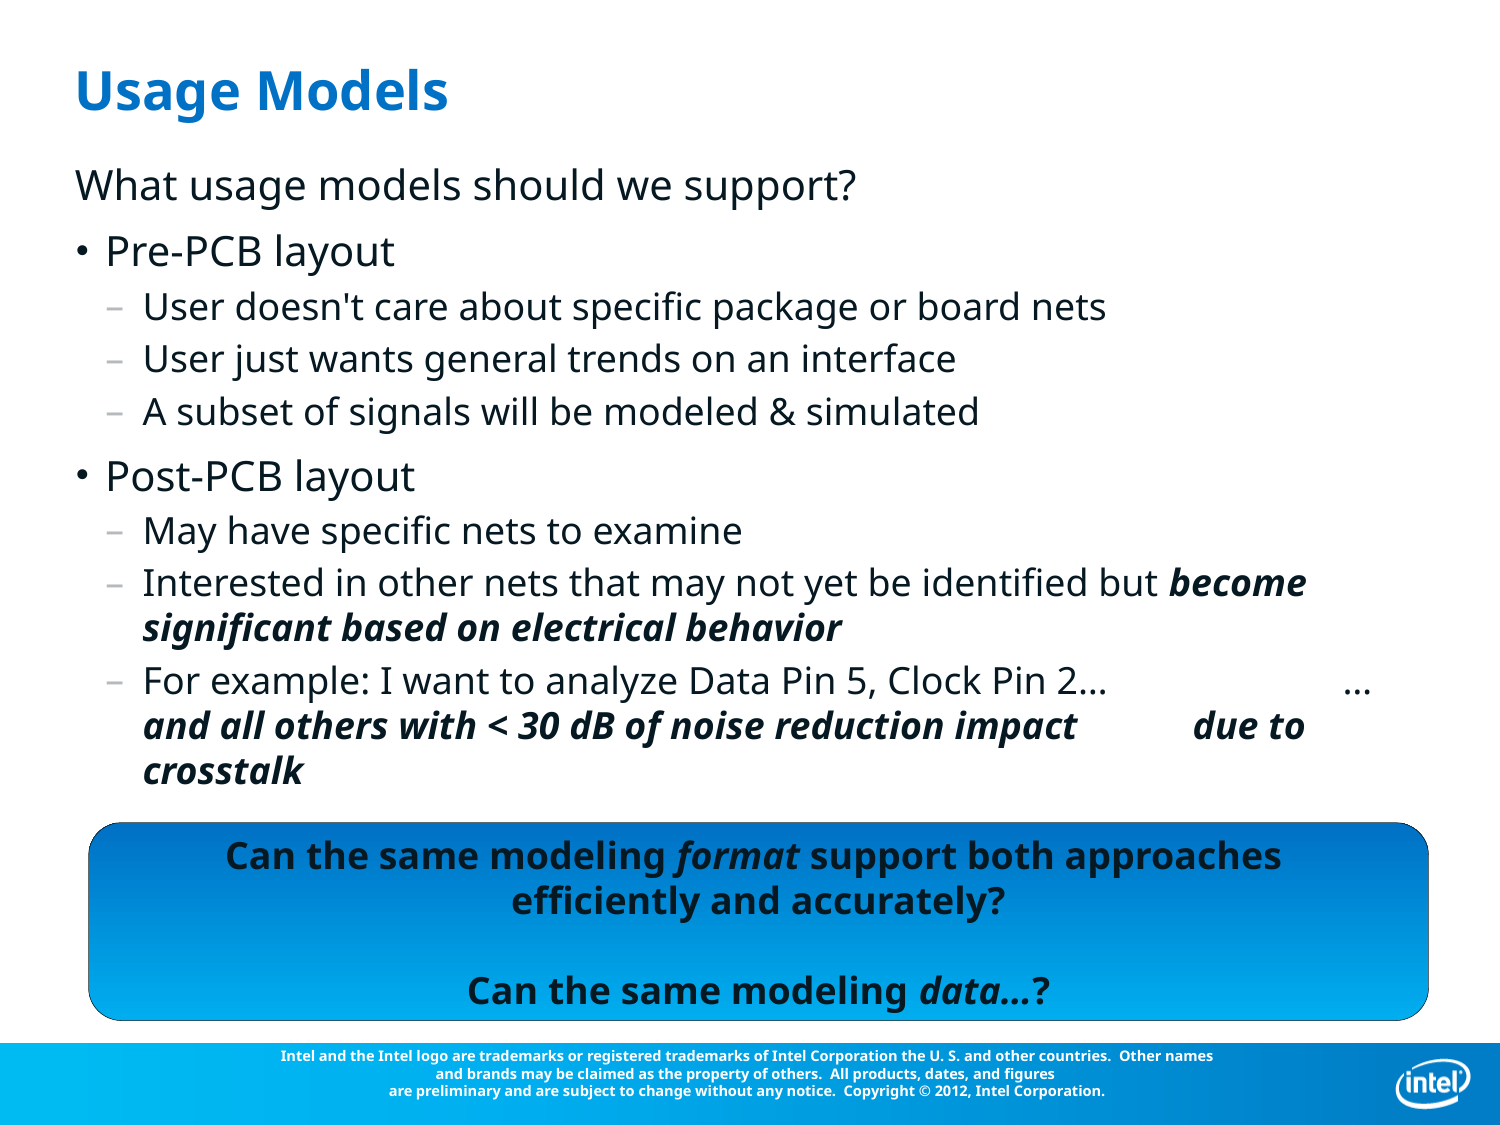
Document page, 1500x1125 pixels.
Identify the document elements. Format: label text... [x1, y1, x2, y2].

picture [1324, 1043, 1500, 1125]
list What usage models should we support? Pre-PCB layout User doesn't care about specific package or board nets User just wants general trends on an interface A subset of signals will be modeled & simulated Post-PCB layout May have specific nets to examine Interested in other nets that may not yet be identified but become significant based on electrical behavior For example: I want to analyze Data Pin 5, Clock Pin 2… … and all others with < 30 dB of noise reduction impact due to crosstalk [74, 158, 1425, 971]
title Usage Models [74, 66, 1425, 158]
text_box Can the same modeling format support both approaches efficiently and accurately? Can the same modeling data…? [88, 822, 1429, 1021]
picture [1289, 1043, 1296, 1125]
picture [1245, 1043, 1252, 1125]
picture [1307, 1043, 1314, 1125]
